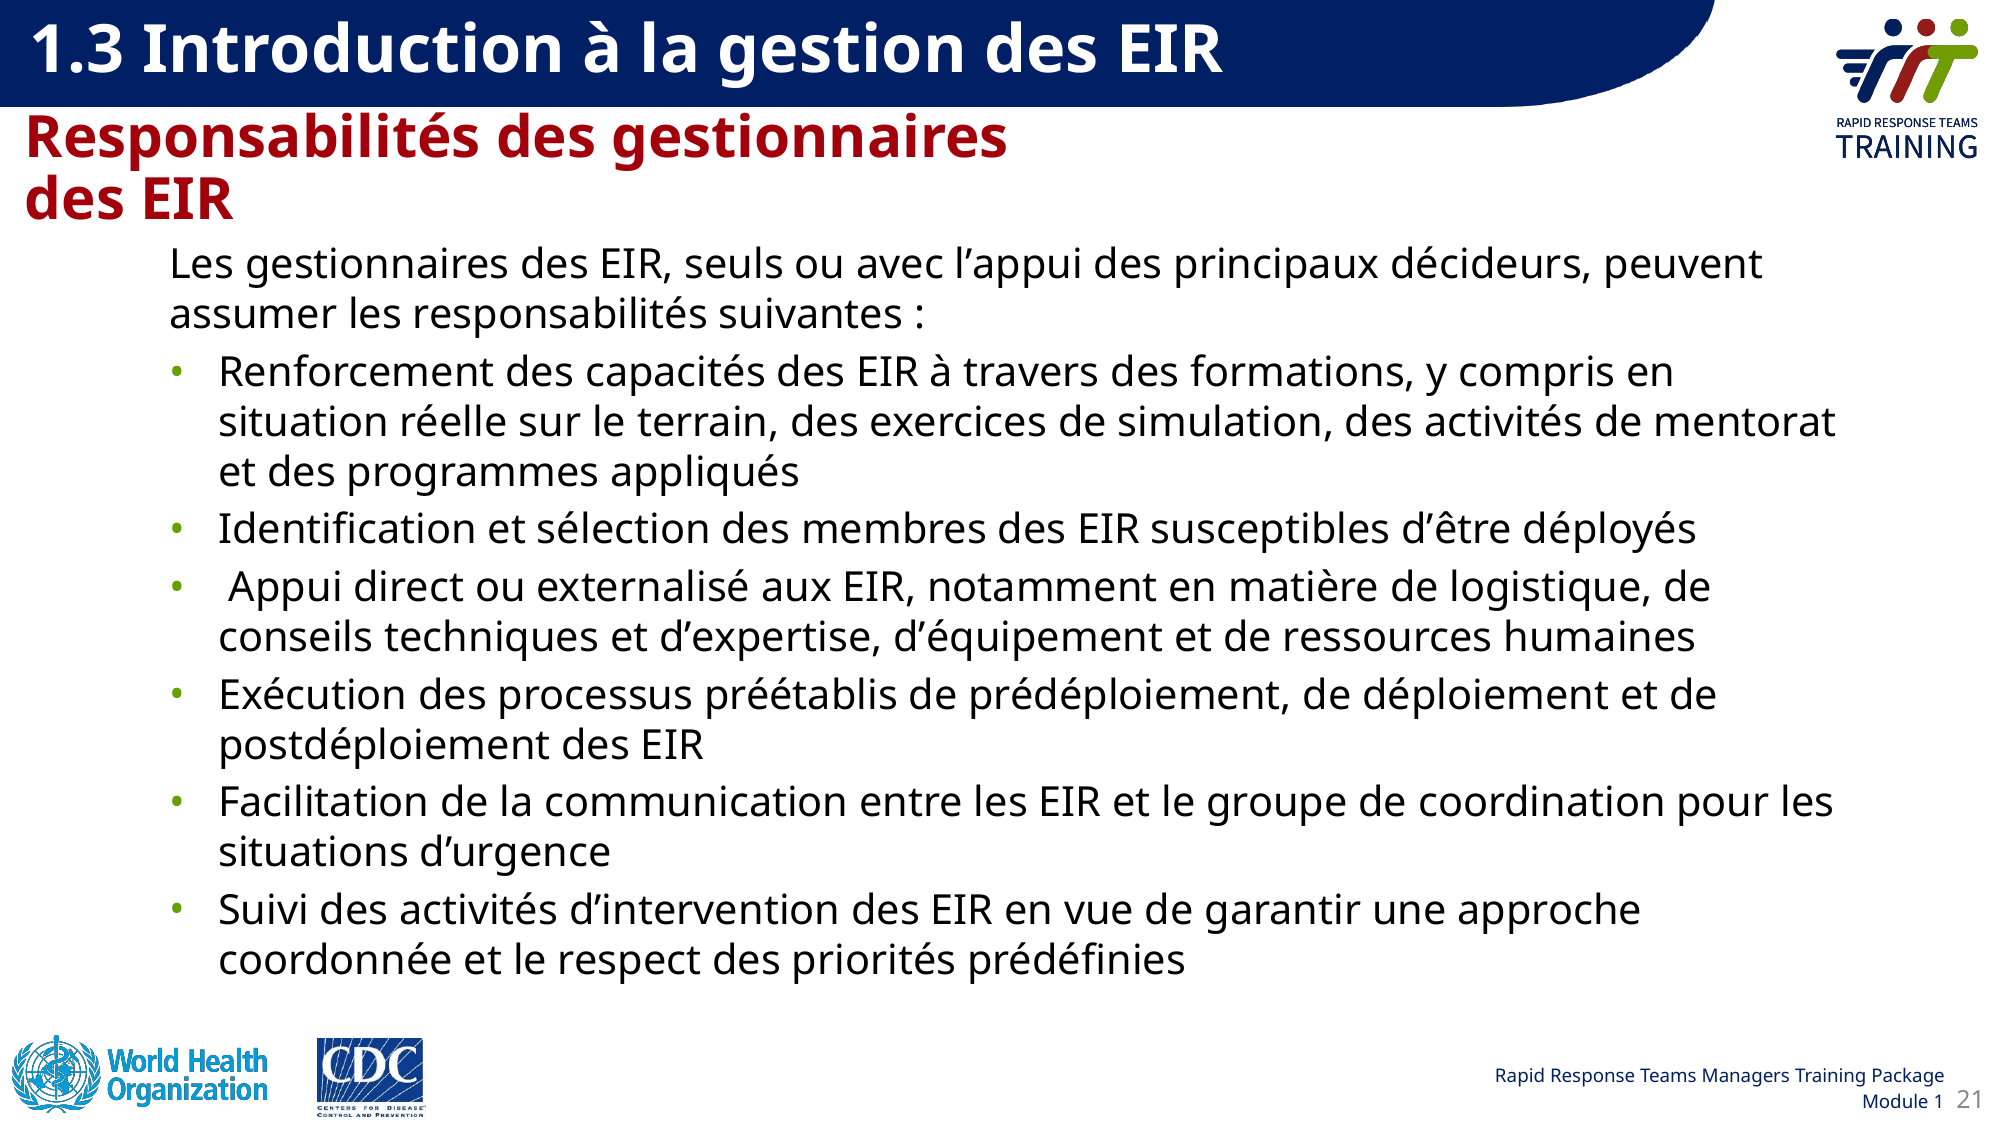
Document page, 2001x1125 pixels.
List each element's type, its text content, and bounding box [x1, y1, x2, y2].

picture [46, 1056, 54, 1062]
picture [59, 1035, 267, 1113]
picture [12, 1083, 48, 1113]
text_box 1.3 Introduction à la gestion des EIR [22, 7, 1534, 110]
list Les gestionnaires des EIR, seuls ou avec lʼappui des principaux décideurs, peuvent assumer les responsabilités suivantes : Renforcement des capacités des EIR à travers des formations, y compris en situation réelle sur le terrain, des exercices de simulation, des activités de mentorat et des programmes appliqués Identification et sélection des membres des EIR susceptibles dʼêtre déployés Appui direct ou externalisé aux EIR, notamment en matière de logistique, de conseils techniques et dʼexpertise, dʼéquipement et de ressources humaines Exécution des processus préétablis de prédéploiement, de déploiement et de postdéploiement des EIR Facilitation de la communication entre les EIR et le groupe de coordination pour les situations d’urgence Suivi des activités dʼintervention des EIR en vue de garantir une approche coordonnée et le respect des priorités prédéfinies [94, 229, 1867, 994]
picture [0, 0, 1717, 107]
picture [30, 1083, 37, 1091]
title Responsabilités des gestionnaires des EIR [22, 110, 1098, 265]
picture [22, 1062, 26, 1077]
picture [12, 1035, 54, 1068]
picture [71, 1053, 90, 1091]
picture [1835, 19, 1978, 167]
picture [36, 1088, 78, 1105]
text_box 21 [1557, 1075, 1993, 1121]
picture [50, 1108, 62, 1113]
picture [40, 1062, 47, 1070]
picture [34, 1054, 43, 1078]
picture [317, 1038, 426, 1117]
picture [24, 1054, 36, 1087]
